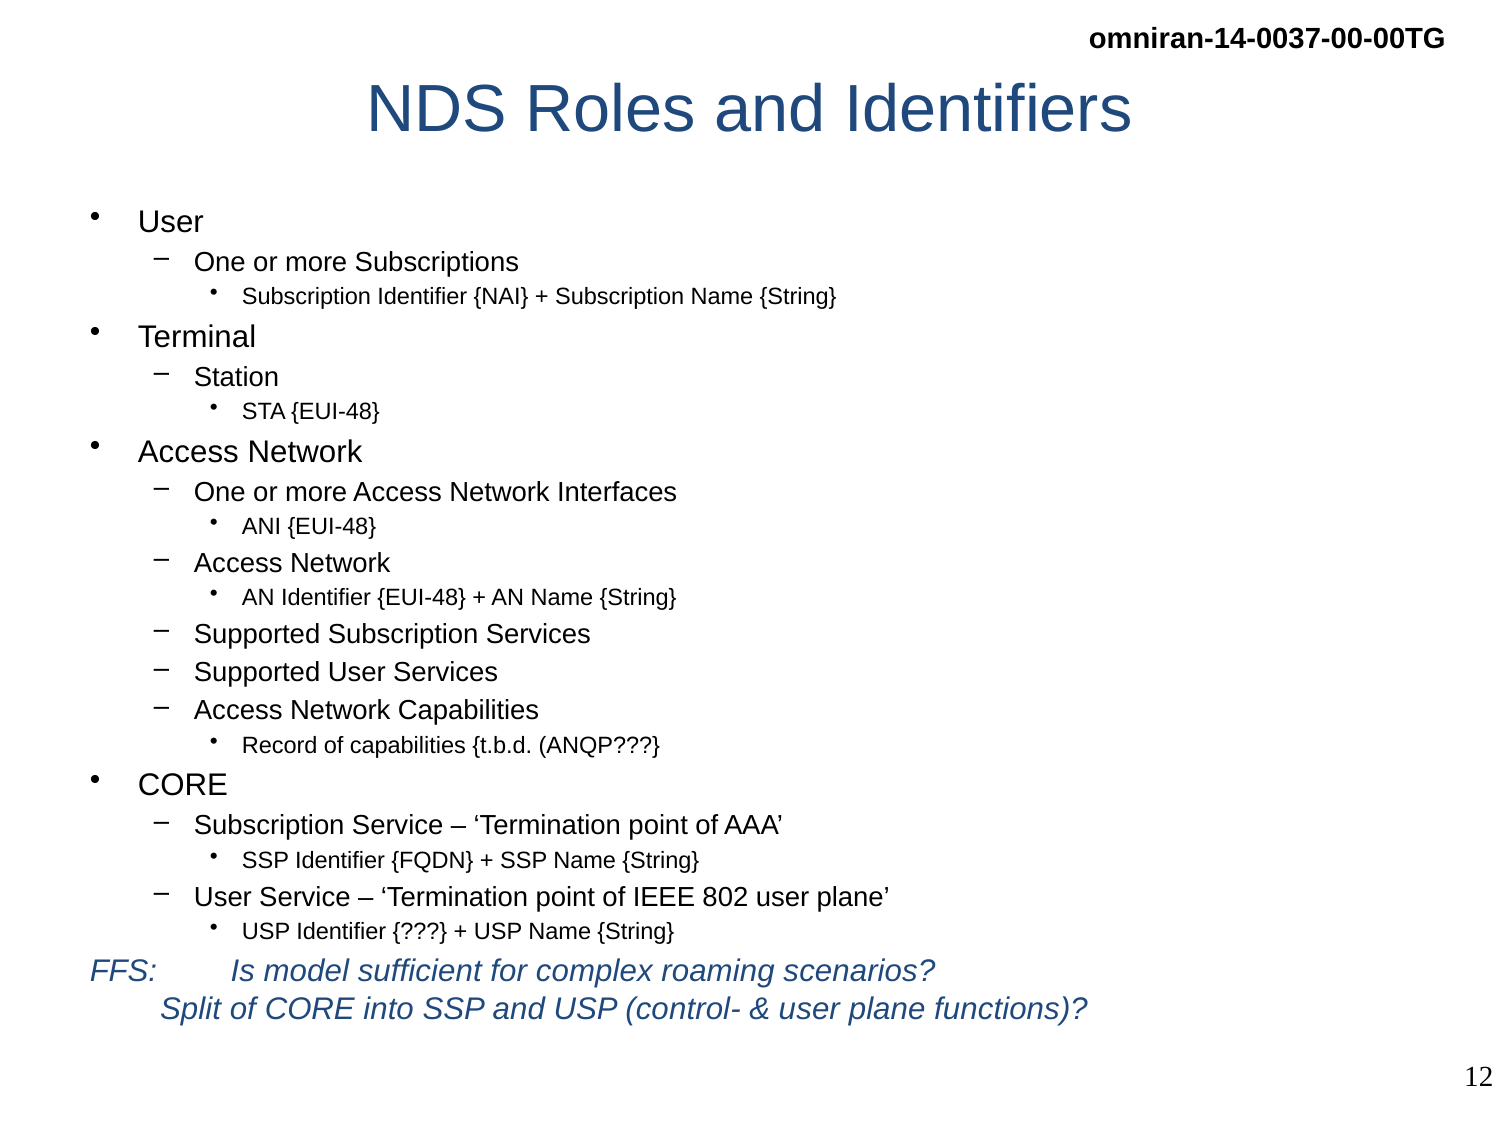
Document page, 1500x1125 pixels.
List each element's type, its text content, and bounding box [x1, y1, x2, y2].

list User One or more Subscriptions Subscription Identifier {NAI} + Subscription Name {String} Terminal Station STA {EUI-48} Access Network One or more Access Network Interfaces ANI {EUI-48} Access Network AN Identifier {EUI-48} + AN Name {String} Supported Subscription Services Supported User Services Access Network Capabilities Record of capabilities {t.b.d. (ANQP???} CORE Subscription Service – ‘Termination point of AAA’ SSP Identifier {FQDN} + SSP Name {String} User Service – ‘Termination point of IEEE 802 user plane’ USP Identifier {???} + USP Name {String} FFS: Is model sufficient for complex roaming scenarios? Split of CORE into SSP and USP (control- & user plane functions)? [75, 193, 1425, 1043]
title NDS Roles and Identifiers [75, 45, 1425, 164]
